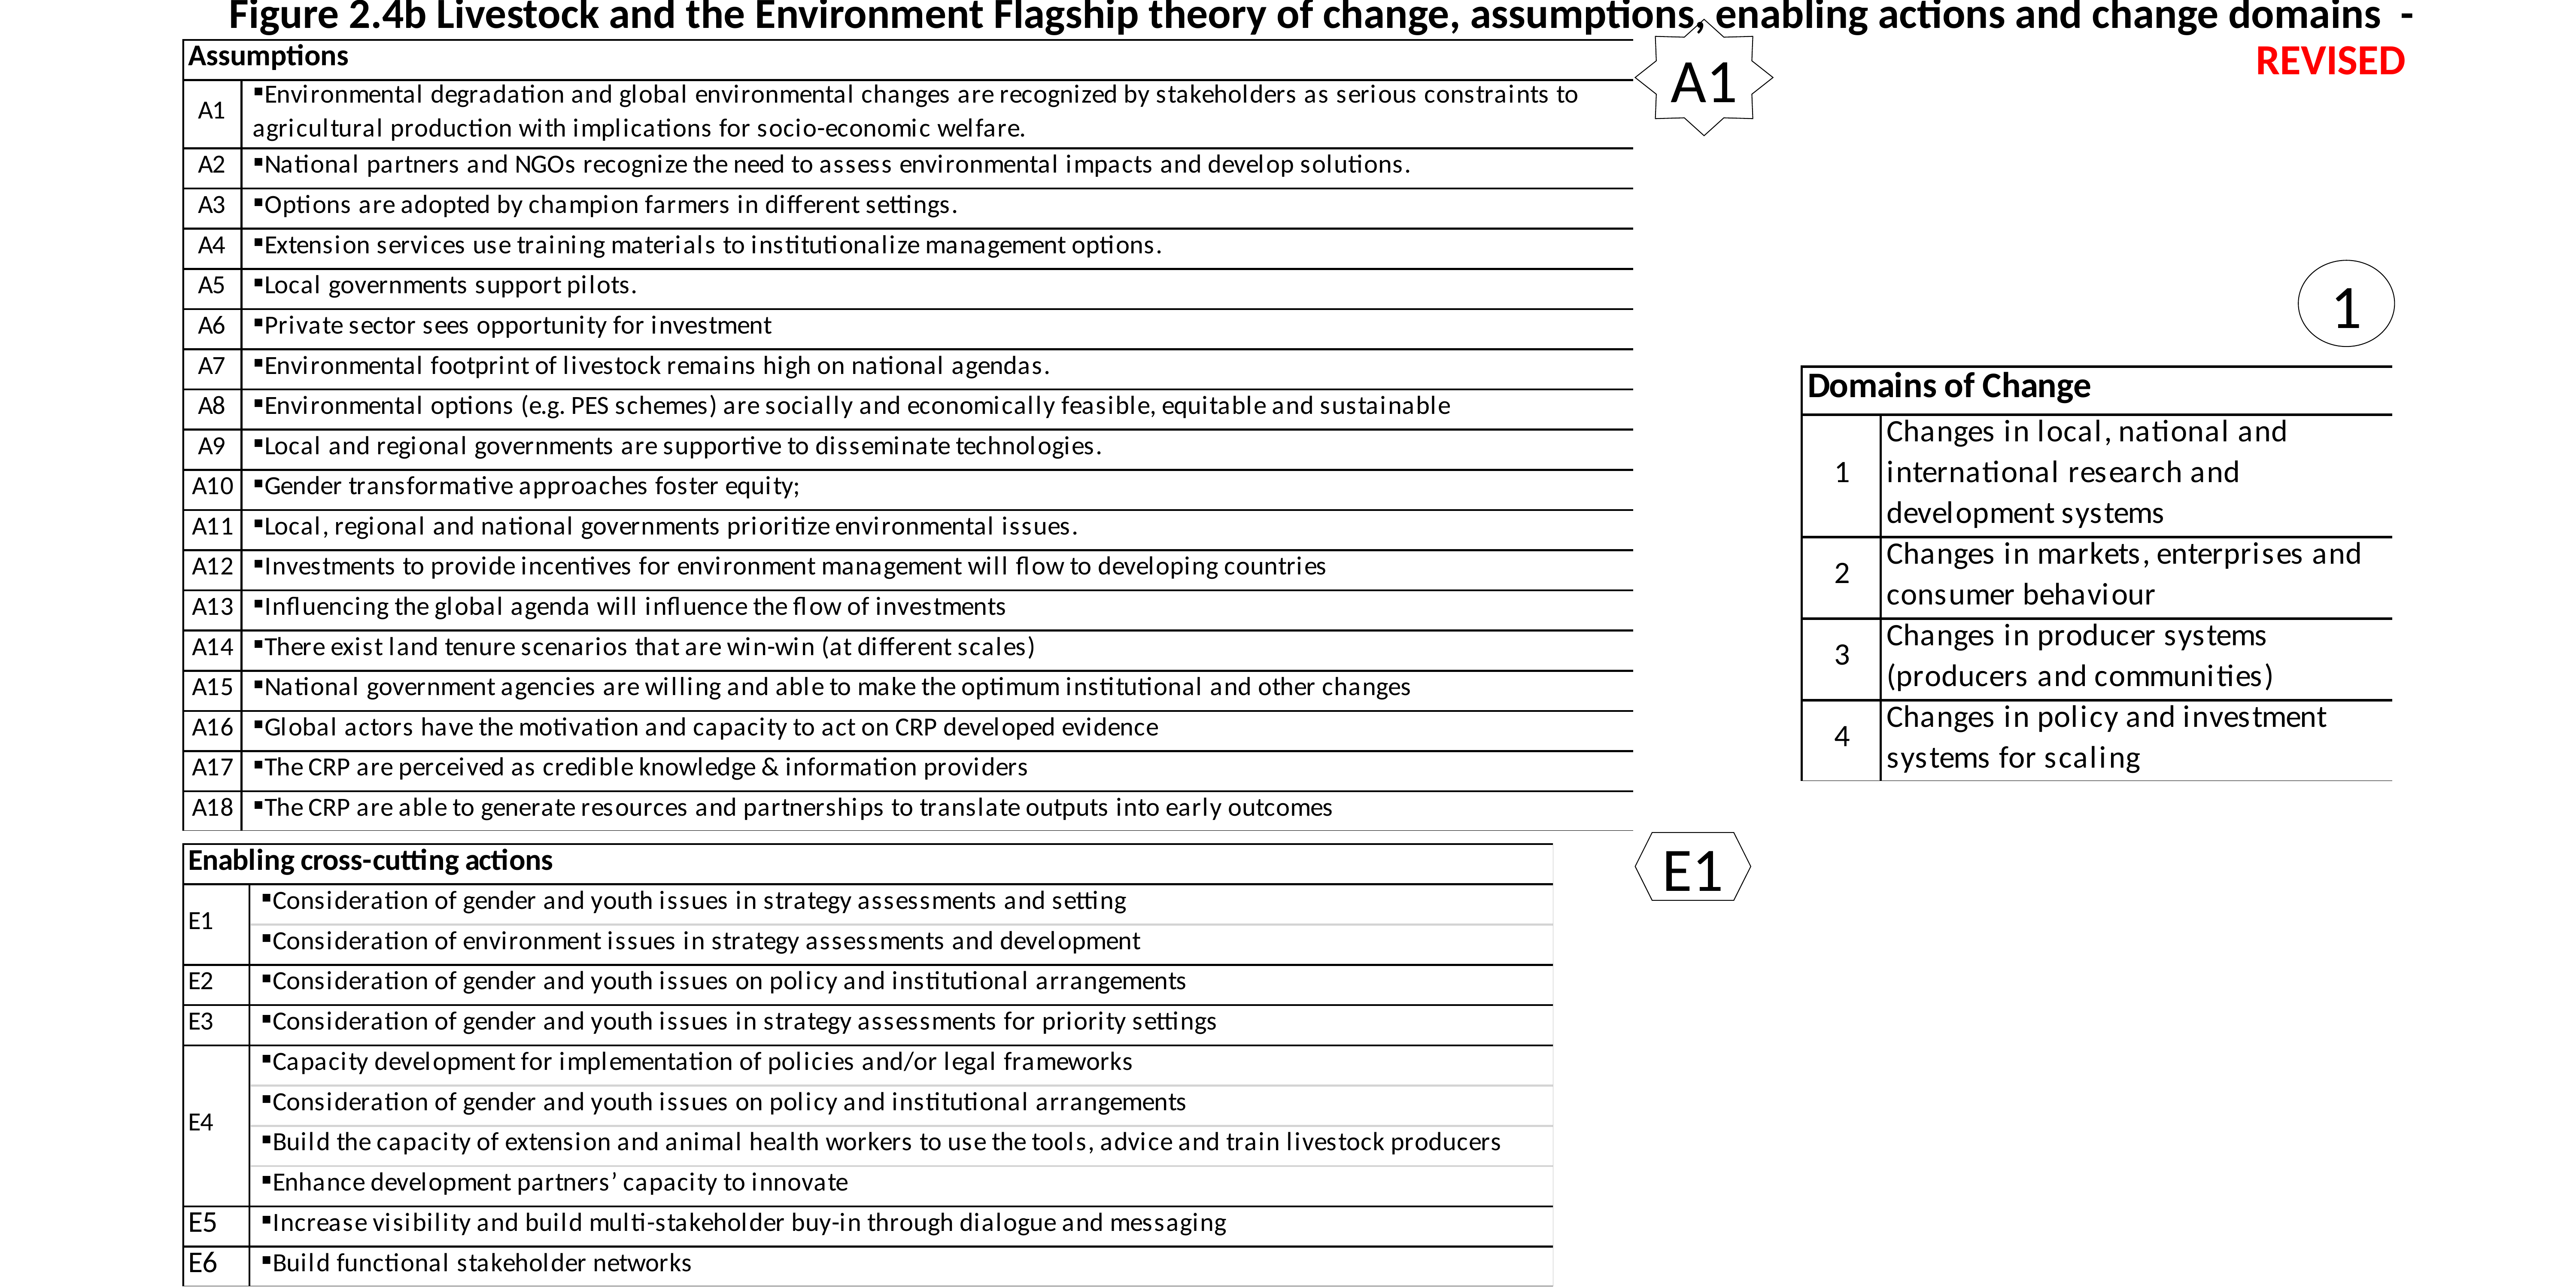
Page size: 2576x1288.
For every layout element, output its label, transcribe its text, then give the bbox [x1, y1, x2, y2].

picture [182, 843, 1555, 1288]
text_box 1 [2298, 260, 2395, 347]
text_box E1 [1634, 832, 1752, 901]
text_box A1 [1635, 71, 1774, 137]
picture [182, 39, 1635, 833]
text_box Figure 2.4b Livestock and the Environment Flagship theory of change, assumptions, enabling actions and change domains - REVISED [162, 3, 2433, 71]
picture [1800, 365, 2395, 783]
